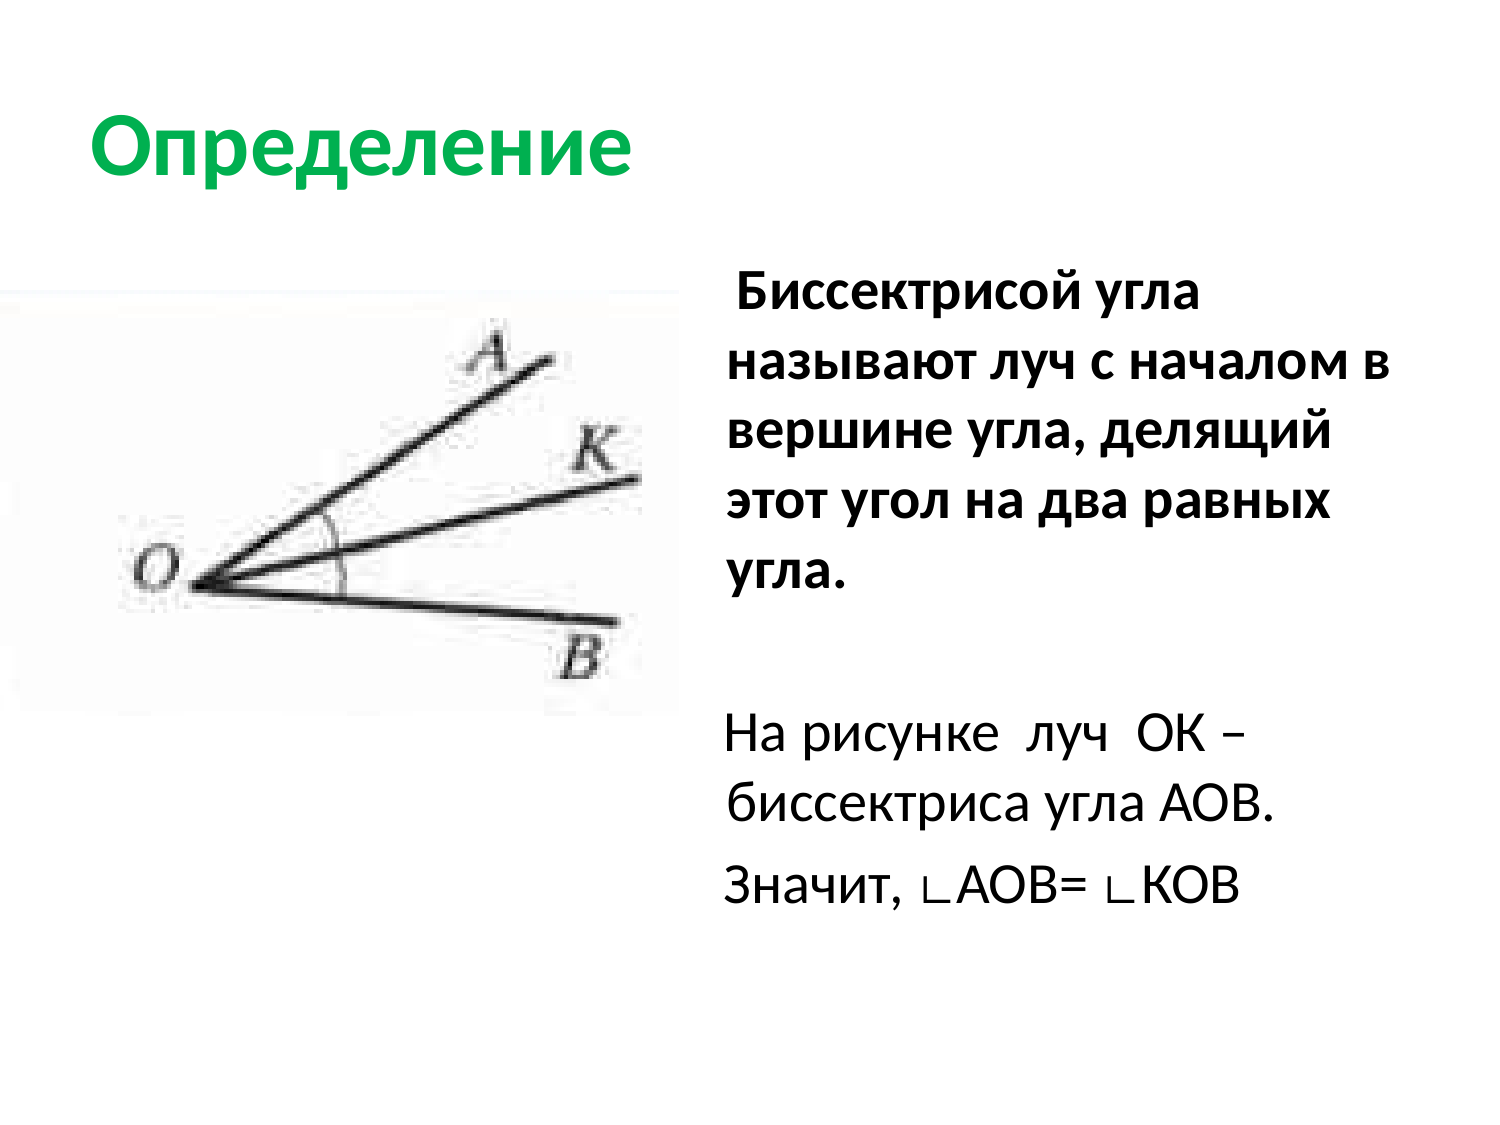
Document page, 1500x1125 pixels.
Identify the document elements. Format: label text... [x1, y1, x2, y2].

list Биссектрисой угла называют луч с началом в вершине угла, делящий этот угол на два равных угла. На рисунке луч ОК – биссектриса угла АОВ. Значит, ∟АОВ= ∟КОВ [655, 243, 1425, 1005]
title Определение [75, 45, 1425, 233]
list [0, 290, 679, 717]
